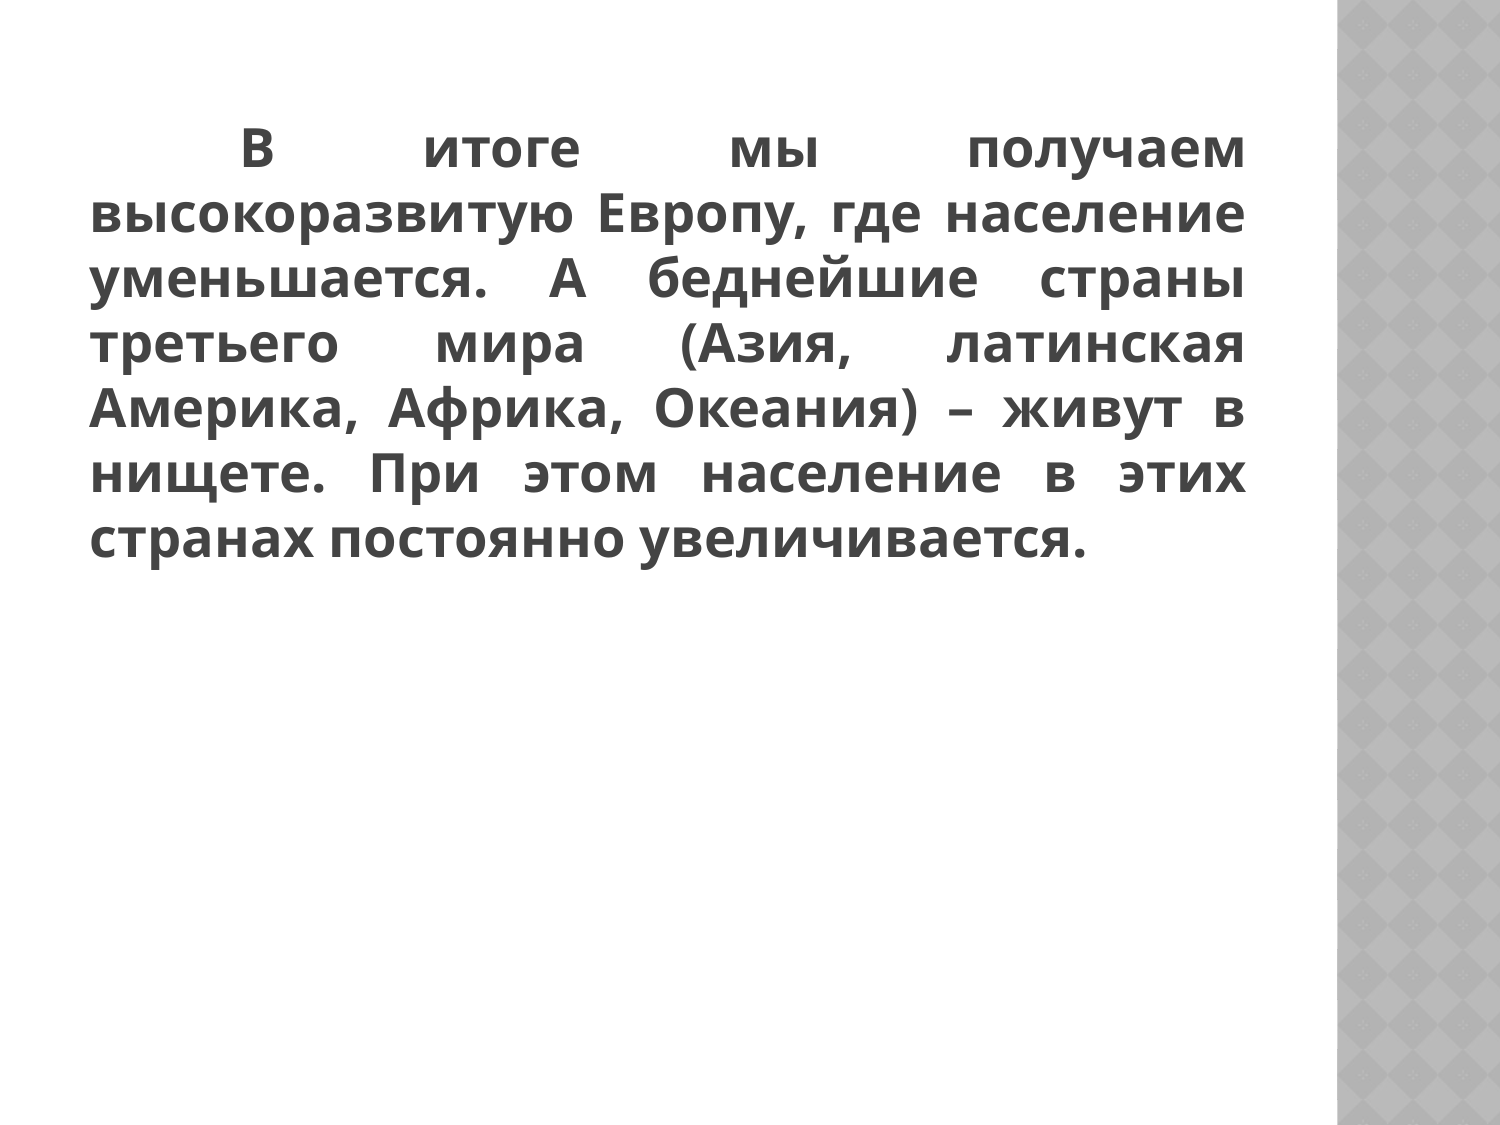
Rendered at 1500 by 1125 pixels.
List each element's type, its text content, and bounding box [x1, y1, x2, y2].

list В итоге мы получаем высокоразвитую Европу, где население уменьшается. А беднейшие страны третьего мира (Азия, латинская Америка, Африка, Океания) – живут в нищете. При этом население в этих странах постоянно увеличивается. [75, 105, 1263, 1059]
